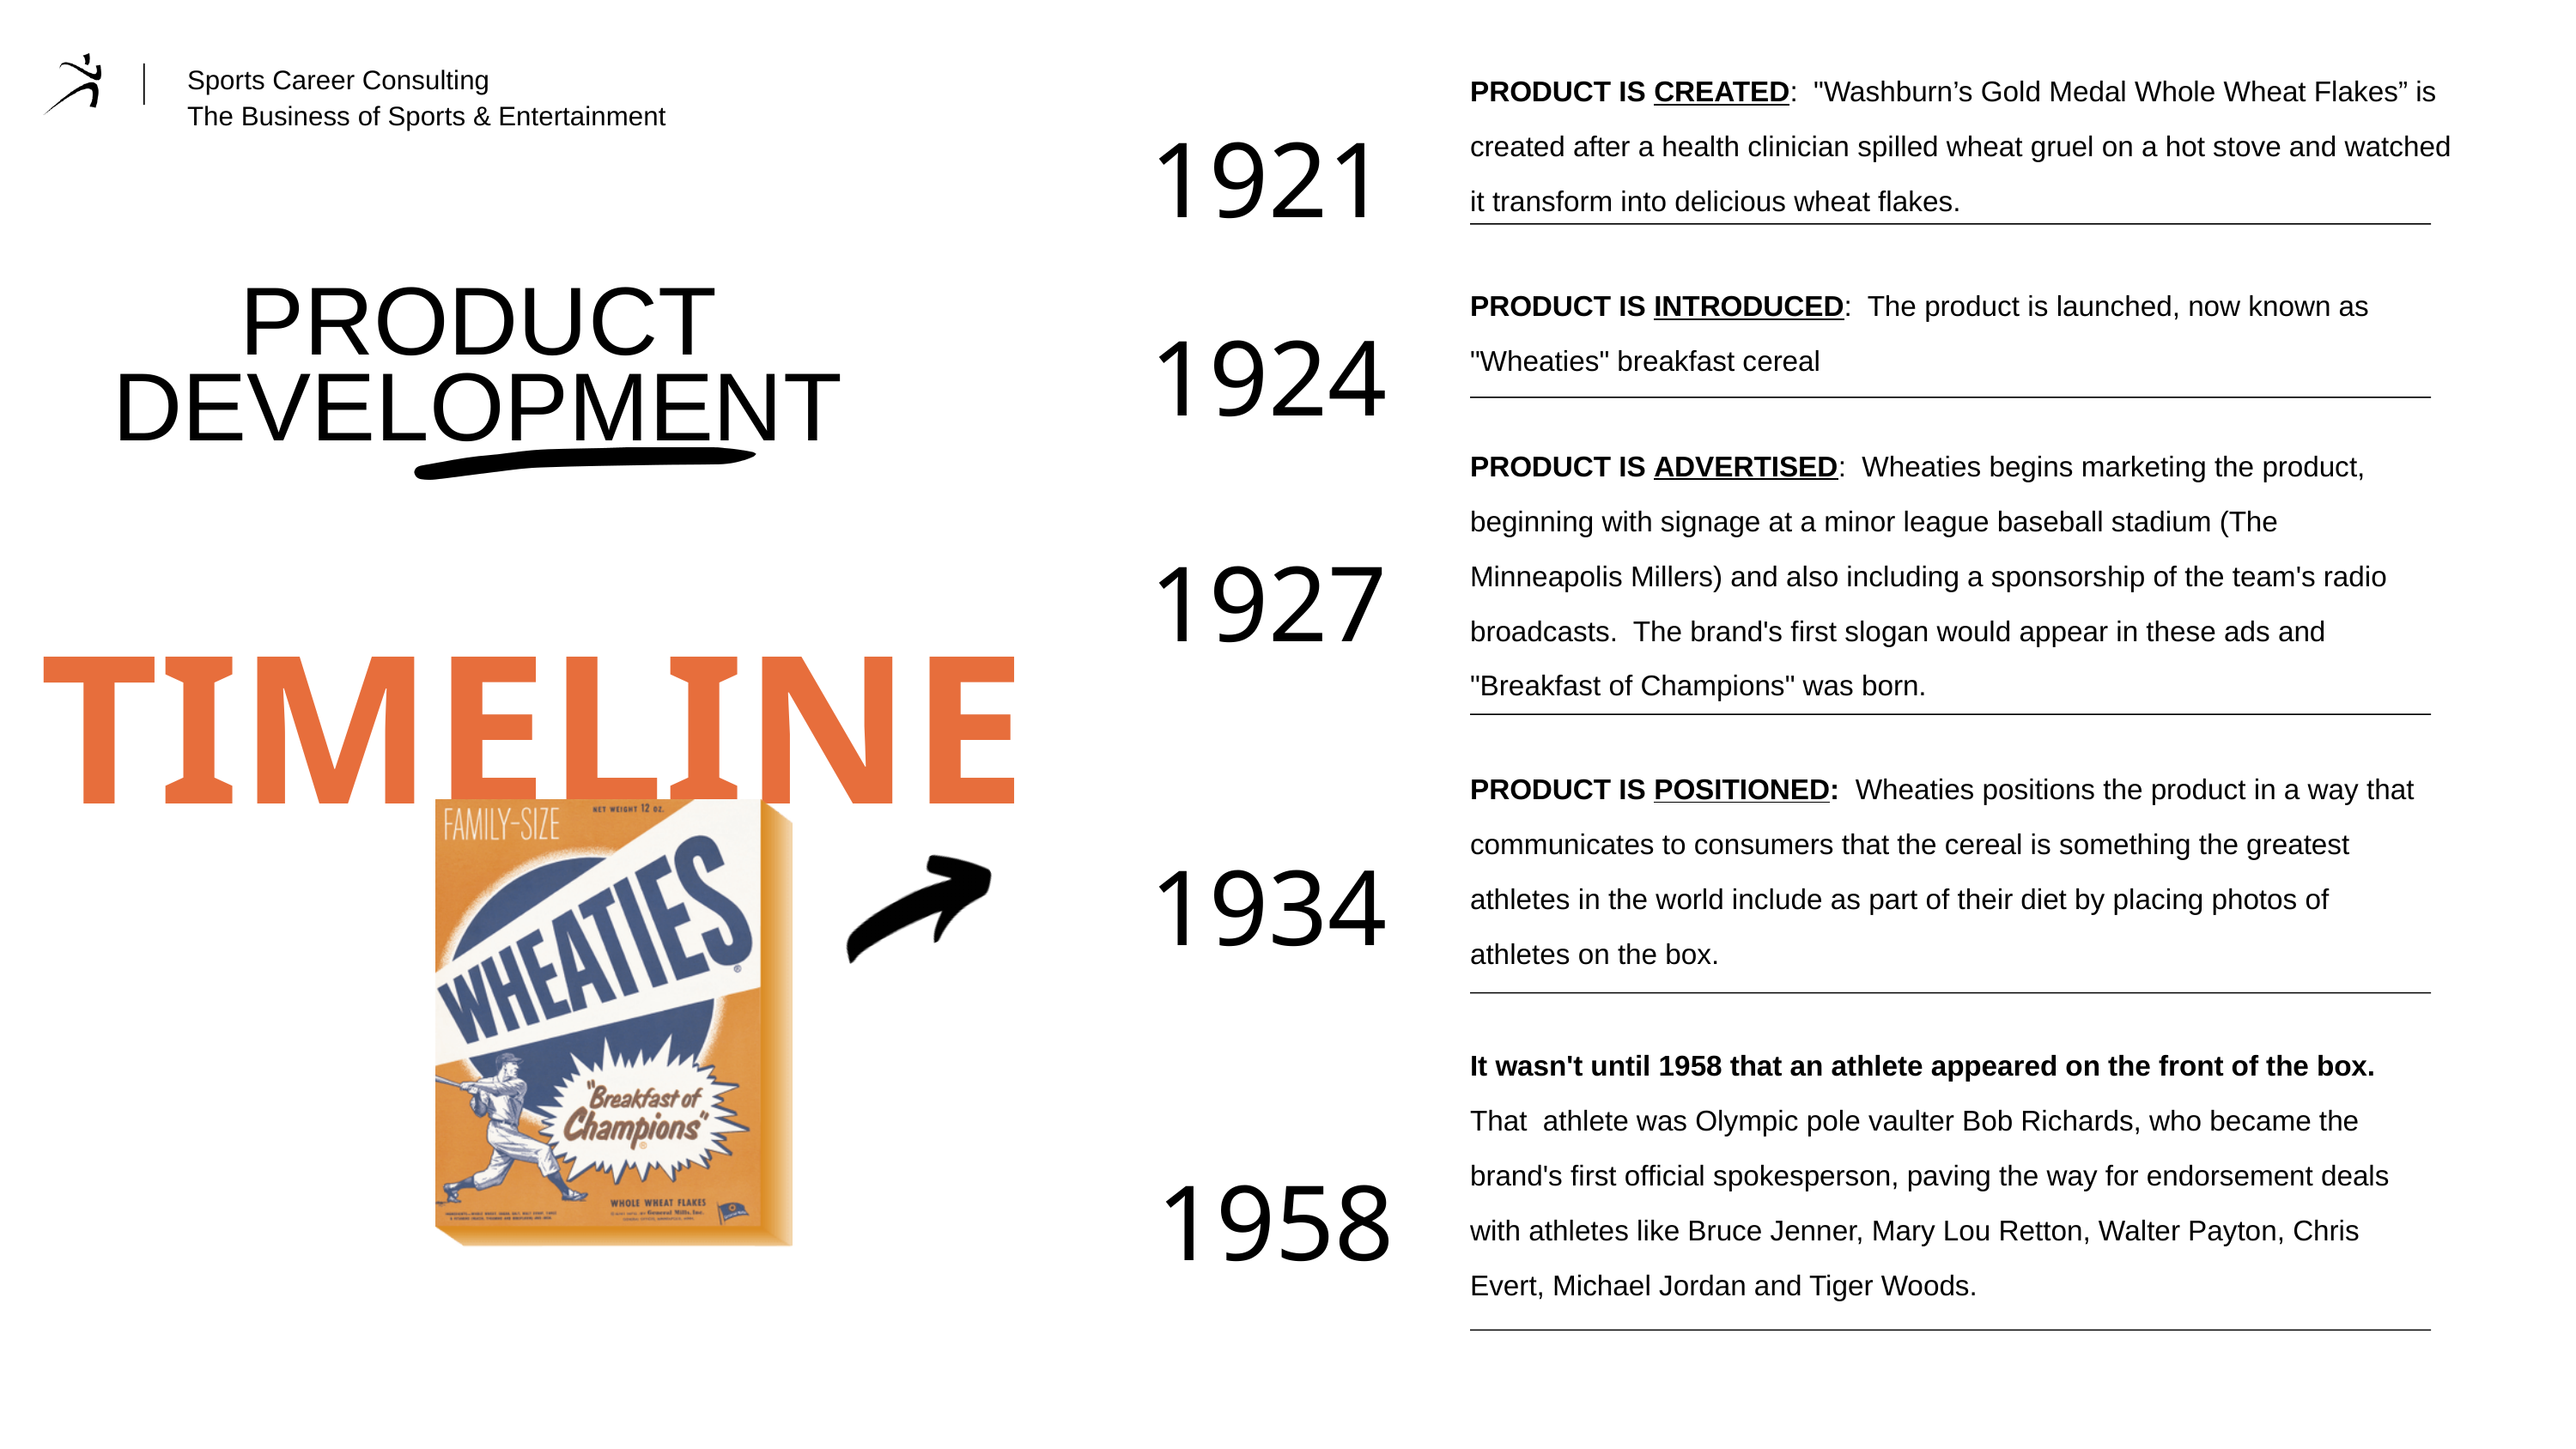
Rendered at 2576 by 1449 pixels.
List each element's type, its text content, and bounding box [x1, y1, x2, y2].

picture [43, 53, 101, 115]
picture [435, 799, 793, 1320]
text_box 1934 [1142, 767, 1395, 967]
text_box 1958 [1149, 1082, 1402, 1282]
text_box PRODUCT IS POSITIONED: Wheaties positions the product in a way that communicates to consumers that the cereal is something the greatest athletes in the world include as part of their diet by placing photos of athletes on the box. [1470, 750, 2432, 970]
text_box PRODUCT IS CREATED: "Washburn’s Gold Medal Whole Wheat Flakes” is created after a health clinician spilled wheat gruel on a hot stove and watched it transform into delicious wheat flakes. [1470, 52, 2464, 217]
text_box PRODUCT IS ADVERTISED: Wheaties begins marketing the product, beginning with signage at a minor league baseball stadium (The Minneapolis Millers) and also including a sponsorship of the team's radio broadcasts. The brand's first slogan would appear in these ads and "Breakfast of Champions" was born. [1470, 427, 2432, 702]
text_box 1924 [1142, 237, 1395, 437]
text_box 1927 [1142, 464, 1395, 664]
text_box TIMELINE [39, 518, 1039, 845]
text_box 1921 [1142, 39, 1395, 237]
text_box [186, 44, 755, 121]
picture [824, 836, 1007, 980]
text_box PRODUCT IS INTRODUCED: The product is launched, now known as "Wheaties" breakfast cereal [1470, 267, 2464, 378]
picture [414, 447, 756, 481]
text_box It wasn't until 1958 that an athlete appeared on the front of the box. That athlete was Olympic pole vaulter Bob Richards, who became the brand's first official spokesperson, paving the way for endorsement deals with athletes like Bruce Jenner, Mary Lou Retton, Walter Payton, Chris Evert, Michael Jordan and Tiger Woods. [1470, 1027, 2432, 1301]
text_box PRODUCT DEVELOPMENT [39, 286, 916, 458]
